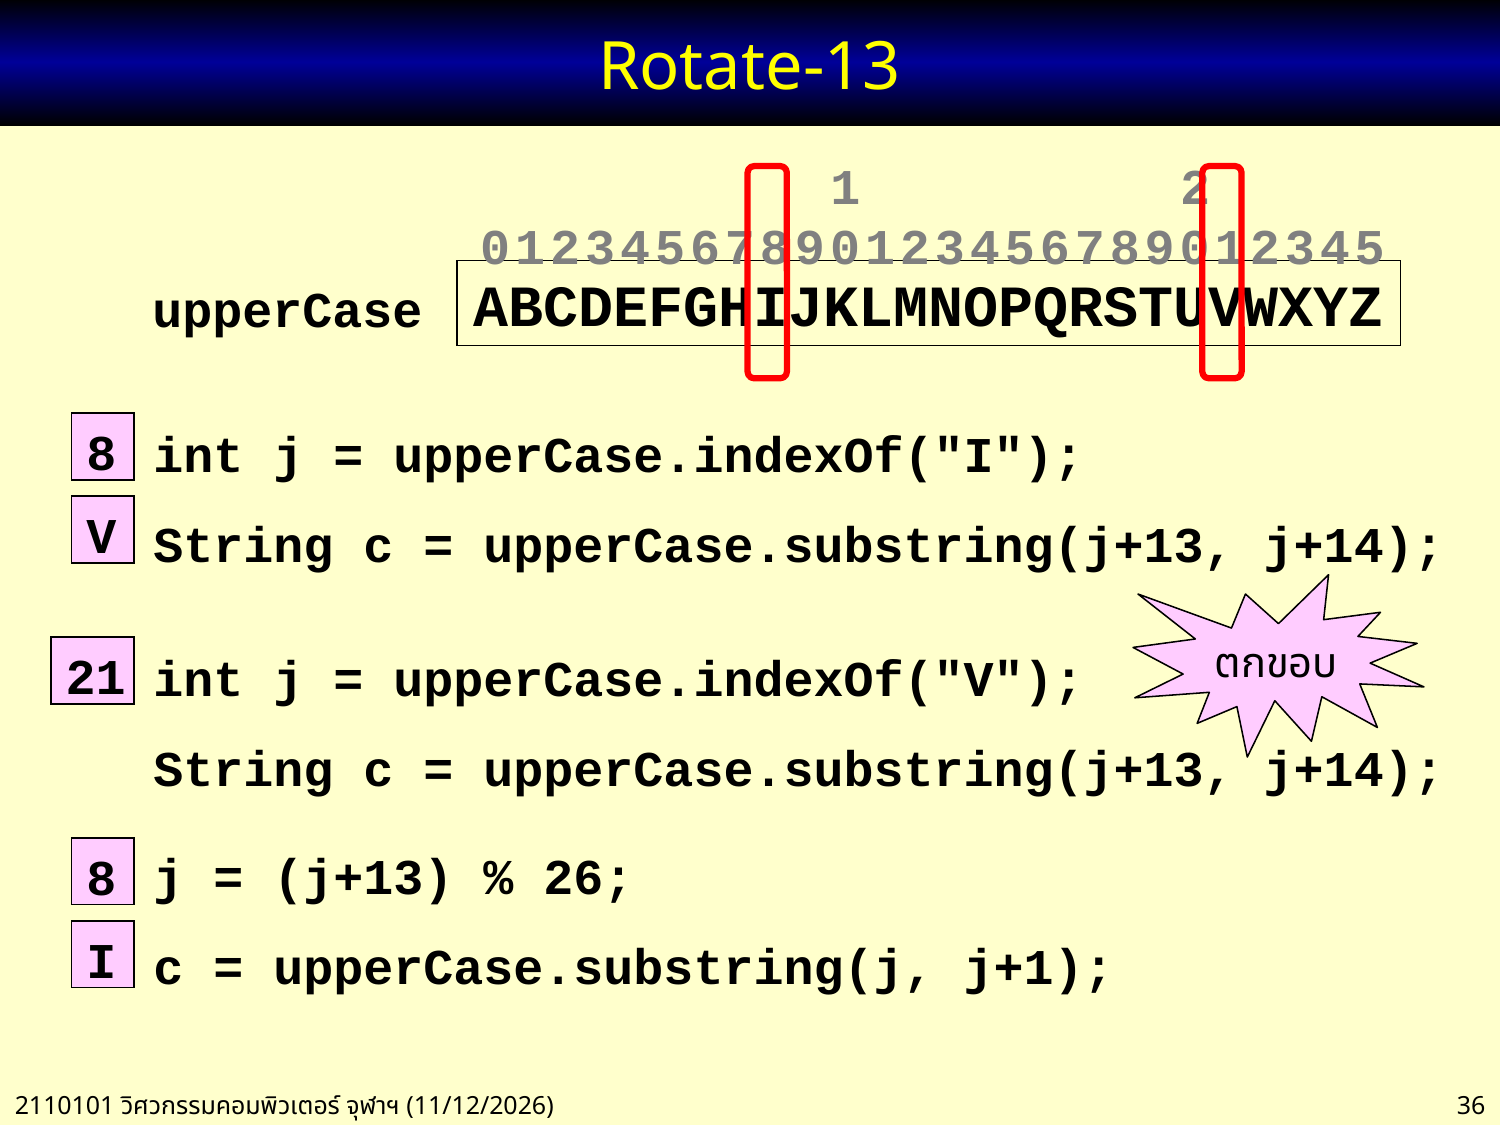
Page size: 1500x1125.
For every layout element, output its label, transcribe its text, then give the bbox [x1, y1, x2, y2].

text_box 21 [50, 636, 134, 704]
text_box V [71, 496, 134, 563]
text_box 8 [71, 837, 134, 905]
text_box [119, 147, 1408, 347]
text_box j = (j+13) % 26; c = upperCase.substring(j, j+1); [138, 837, 1459, 1009]
text_box I [71, 920, 134, 988]
text_box ตกขอบ [1133, 574, 1424, 758]
text_box int j = upperCase.indexOf("I"); String c = upperCase.substring(j+13, j+14); [138, 415, 1459, 587]
text_box [747, 355, 787, 379]
text_box 8 [71, 413, 134, 480]
text_box [1202, 355, 1242, 379]
text_box int j = upperCase.indexOf("V"); String c = upperCase.substring(j+13, j+14); [138, 639, 1459, 810]
title Rotate-13 [0, 0, 1500, 126]
